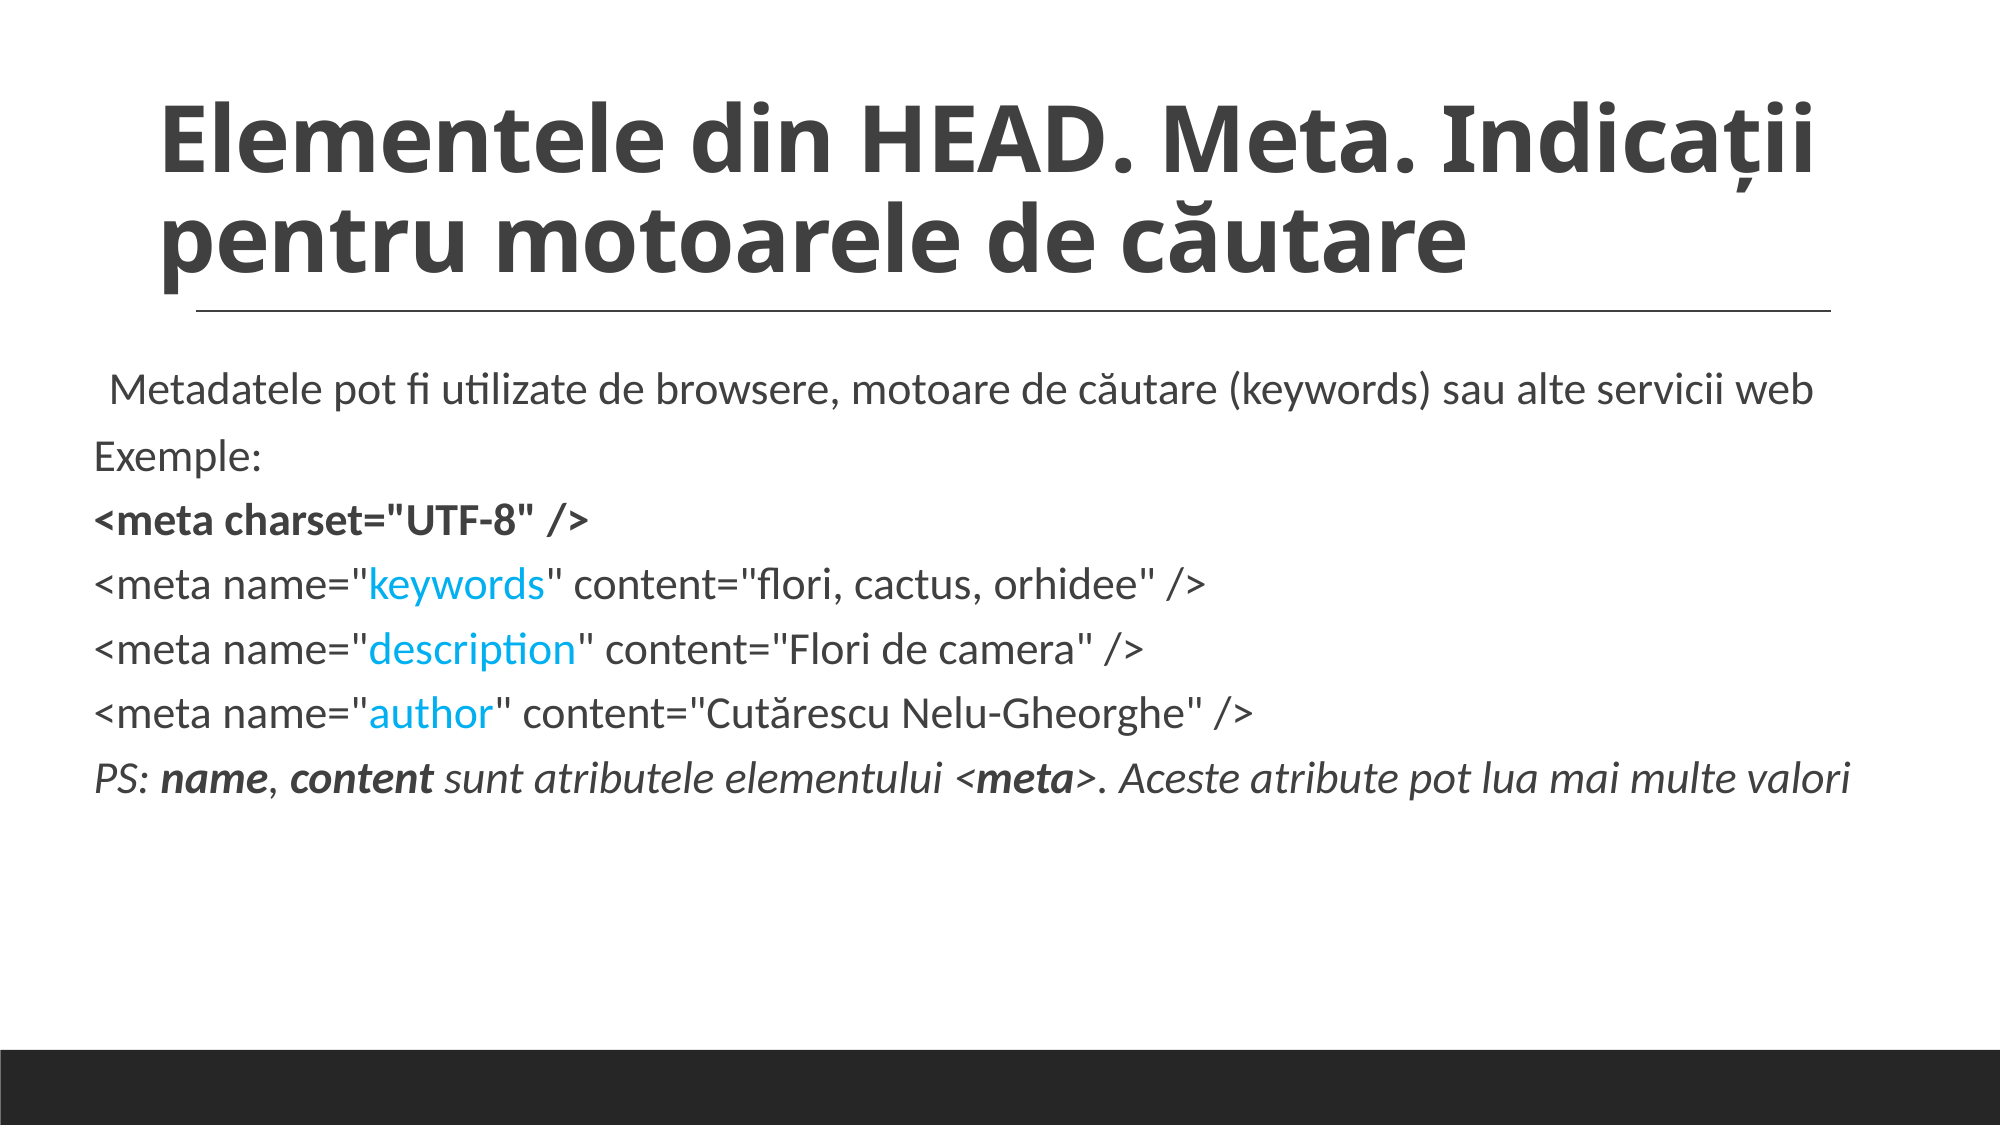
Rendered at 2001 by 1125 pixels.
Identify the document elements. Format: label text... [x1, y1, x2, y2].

list Metadatele pot fi utilizate de browsere, motoare de căutare (keywords) sau alte servicii web Exemple: <meta charset="UTF-8" /> <meta name="keywords" content="flori, cactus, orhidee" /> <meta name="description" content="Flori de camera" /> <meta name="author" content="Cutărescu Nelu-Gheorghe" /> PS: name, content sunt atributele elementului <meta>. Aceste atribute pot lua mai multe valori [93, 366, 1907, 931]
title Elementele din HEAD. Meta. Indicații pentru motoarele de căutare [142, 70, 1844, 300]
